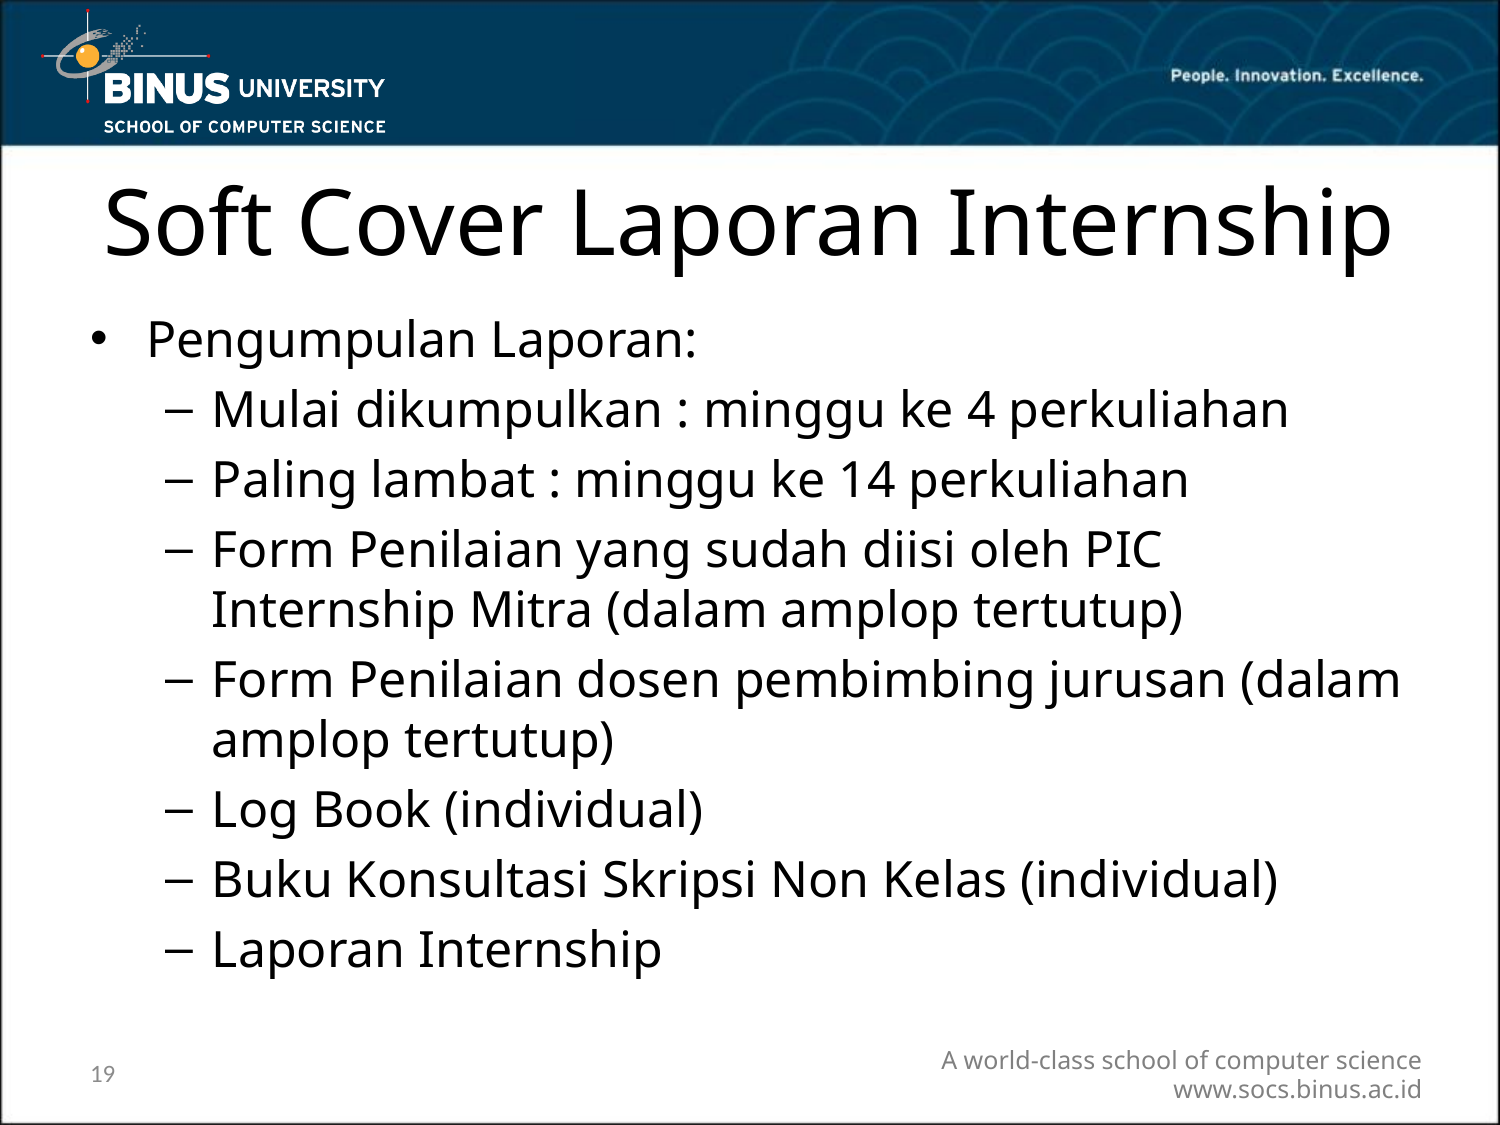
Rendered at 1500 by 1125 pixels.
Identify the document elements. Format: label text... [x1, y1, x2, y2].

title Soft Cover Laporan Internship [75, 149, 1425, 288]
slide_number 19 [75, 1042, 425, 1103]
picture [0, 0, 1500, 1125]
list Pengumpulan Laporan: Mulai dikumpulkan : minggu ke 4 perkuliahan Paling lambat : minggu ke 14 perkuliahan Form Penilaian yang sudah diisi oleh PIC Internship Mitra (dalam amplop tertutup) Form Penilaian dosen pembimbing jurusan (dalam amplop tertutup) Log Book (individual) Buku Konsultasi Skripsi Non Kelas (individual) Laporan Internship [75, 299, 1425, 1005]
